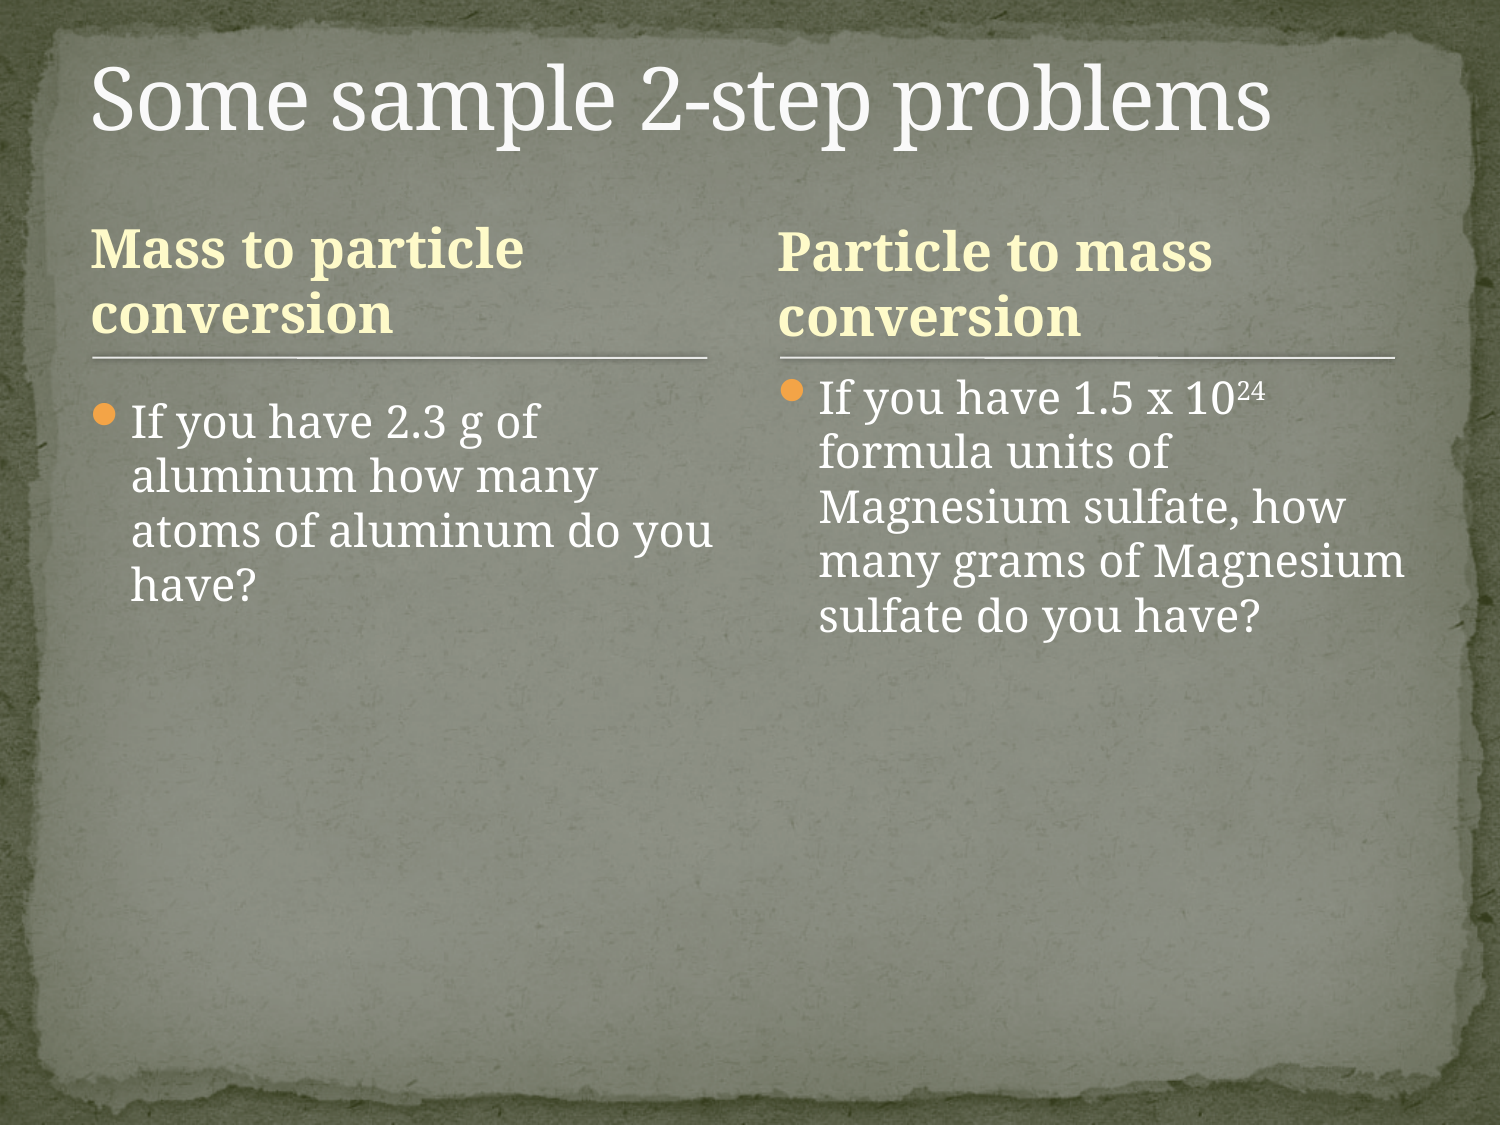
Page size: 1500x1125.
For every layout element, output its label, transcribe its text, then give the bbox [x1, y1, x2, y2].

title Some sample 2-step problems [74, 25, 1425, 156]
list If you have 1.5 x 1024 formula units of Magnesium sulfate, how many grams of Magnesium sulfate do you have? [762, 361, 1426, 654]
list Particle to mass conversion [760, 228, 1427, 357]
list Mass to particle conversion [73, 225, 740, 354]
list If you have 2.3 g of aluminum how many atoms of aluminum do you have? [75, 385, 738, 621]
